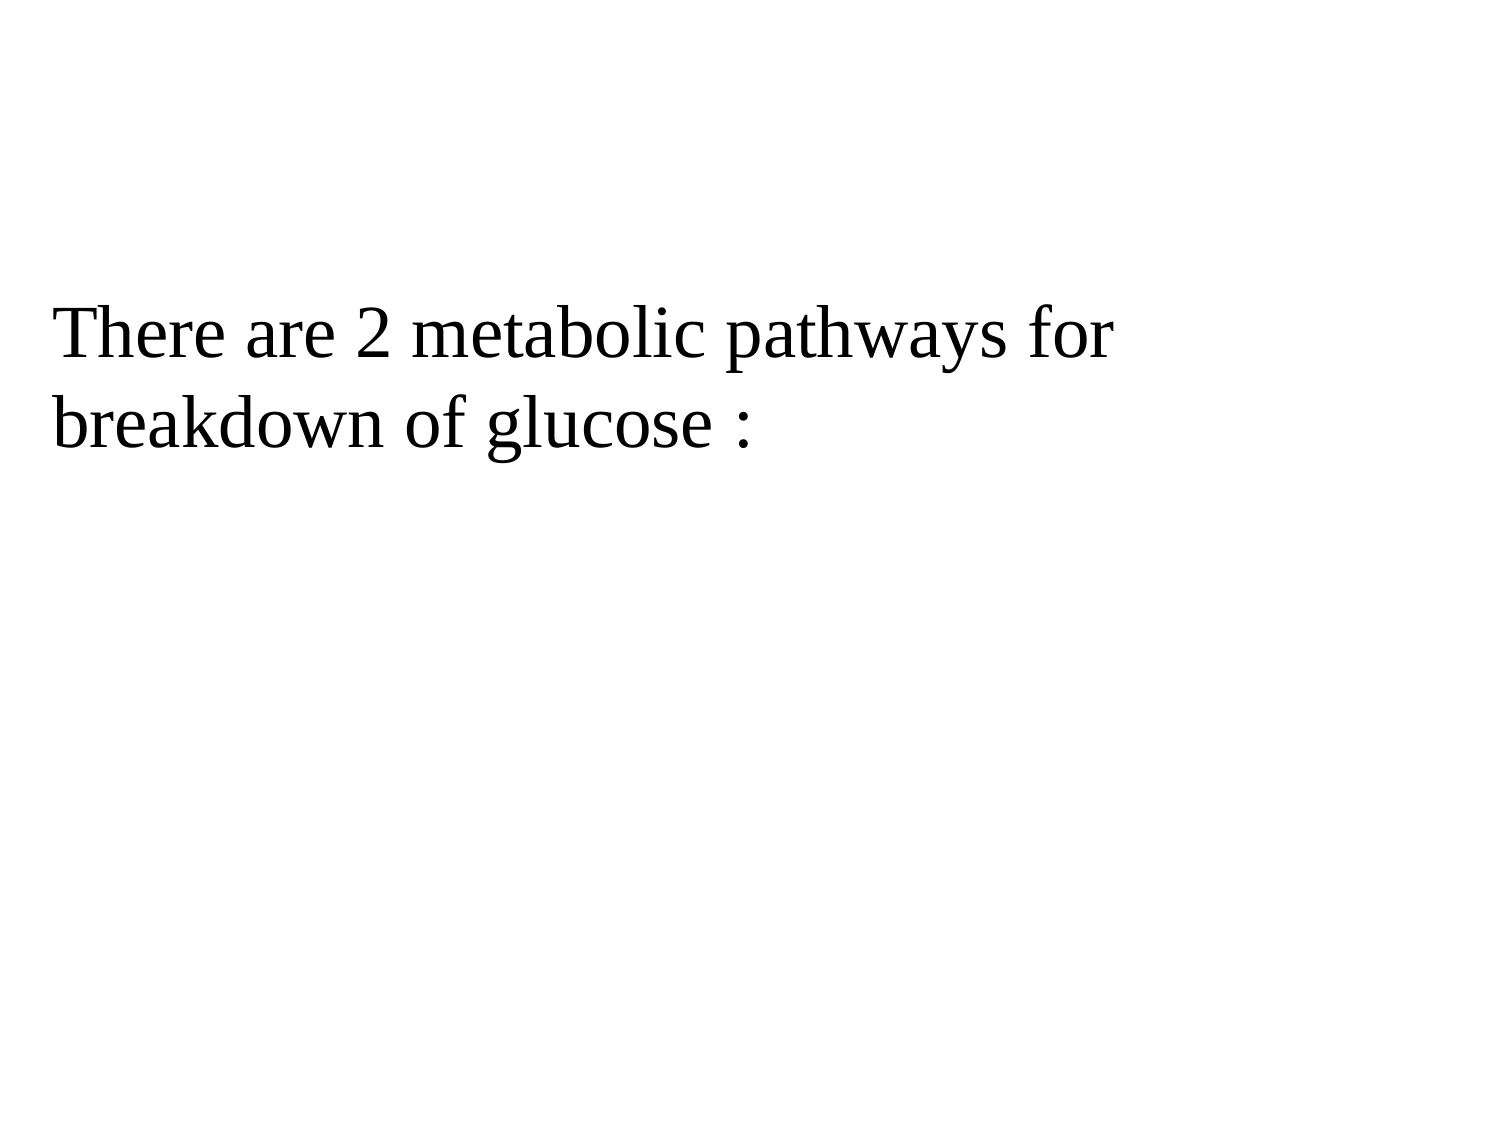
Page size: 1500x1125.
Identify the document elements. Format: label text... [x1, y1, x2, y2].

text_box There are 2 metabolic pathways for breakdown of glucose : [37, 274, 1413, 470]
